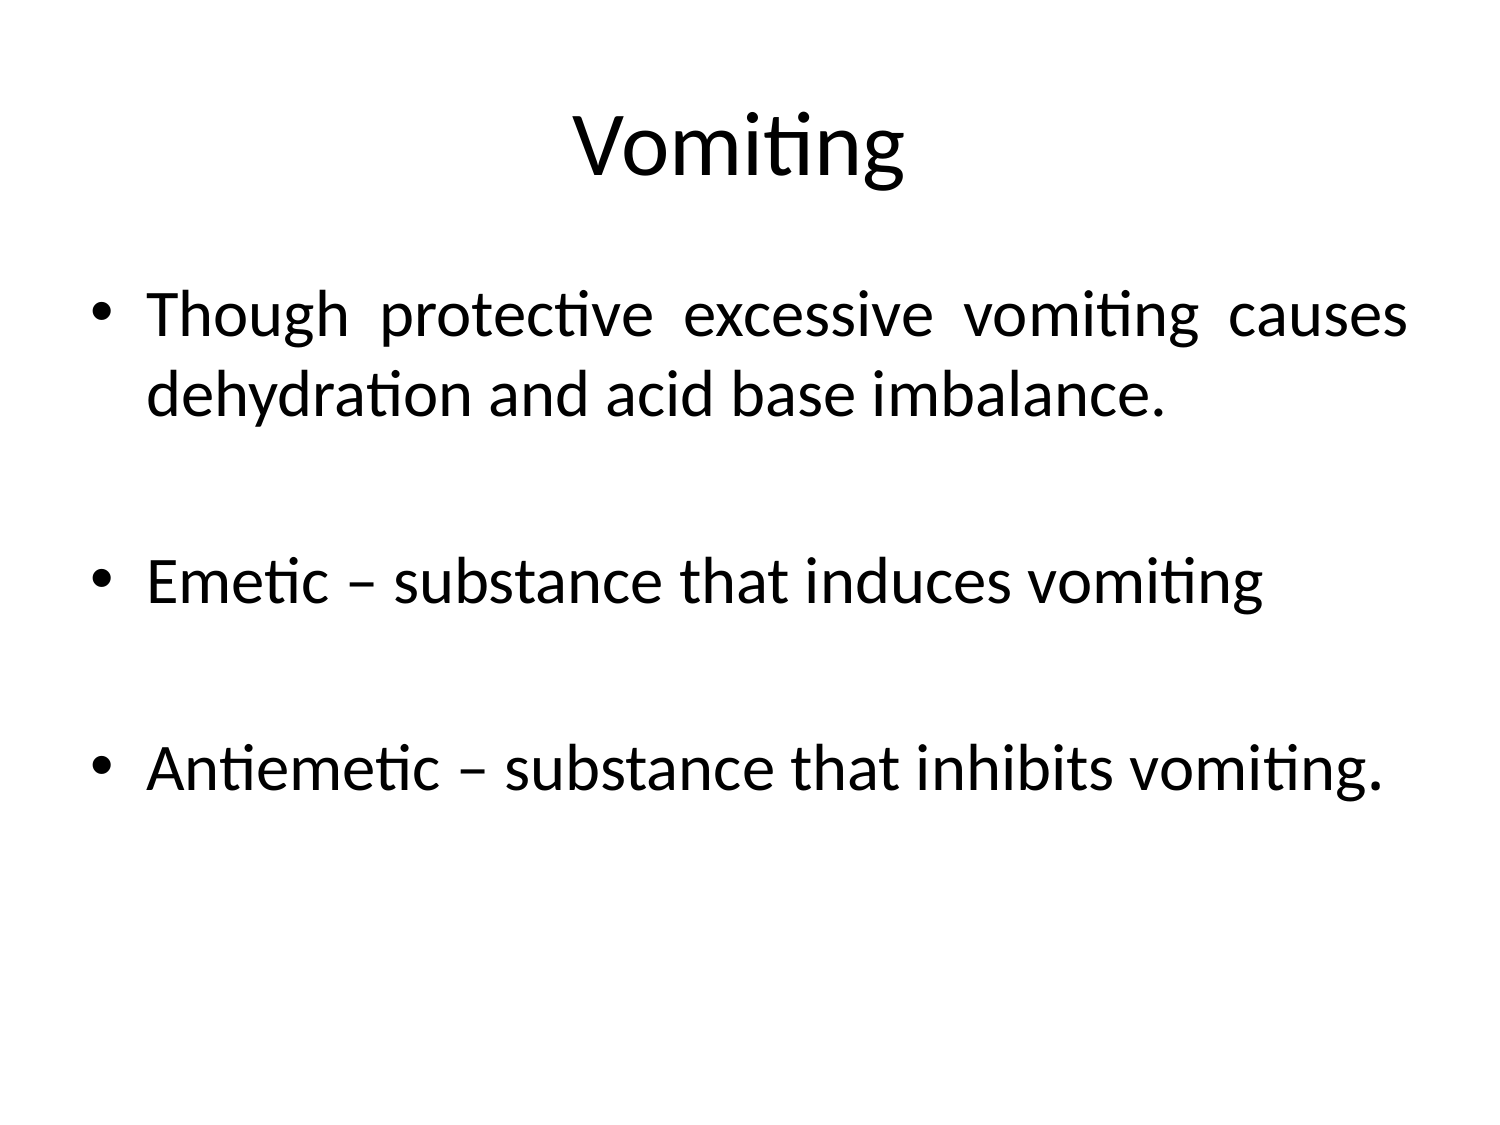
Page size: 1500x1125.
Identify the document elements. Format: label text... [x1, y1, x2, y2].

title Vomiting [75, 45, 1425, 233]
list Though protective excessive vomiting causes dehydration and acid base imbalance. Emetic – substance that induces vomiting Antiemetic – substance that inhibits vomiting. [75, 262, 1425, 1005]
